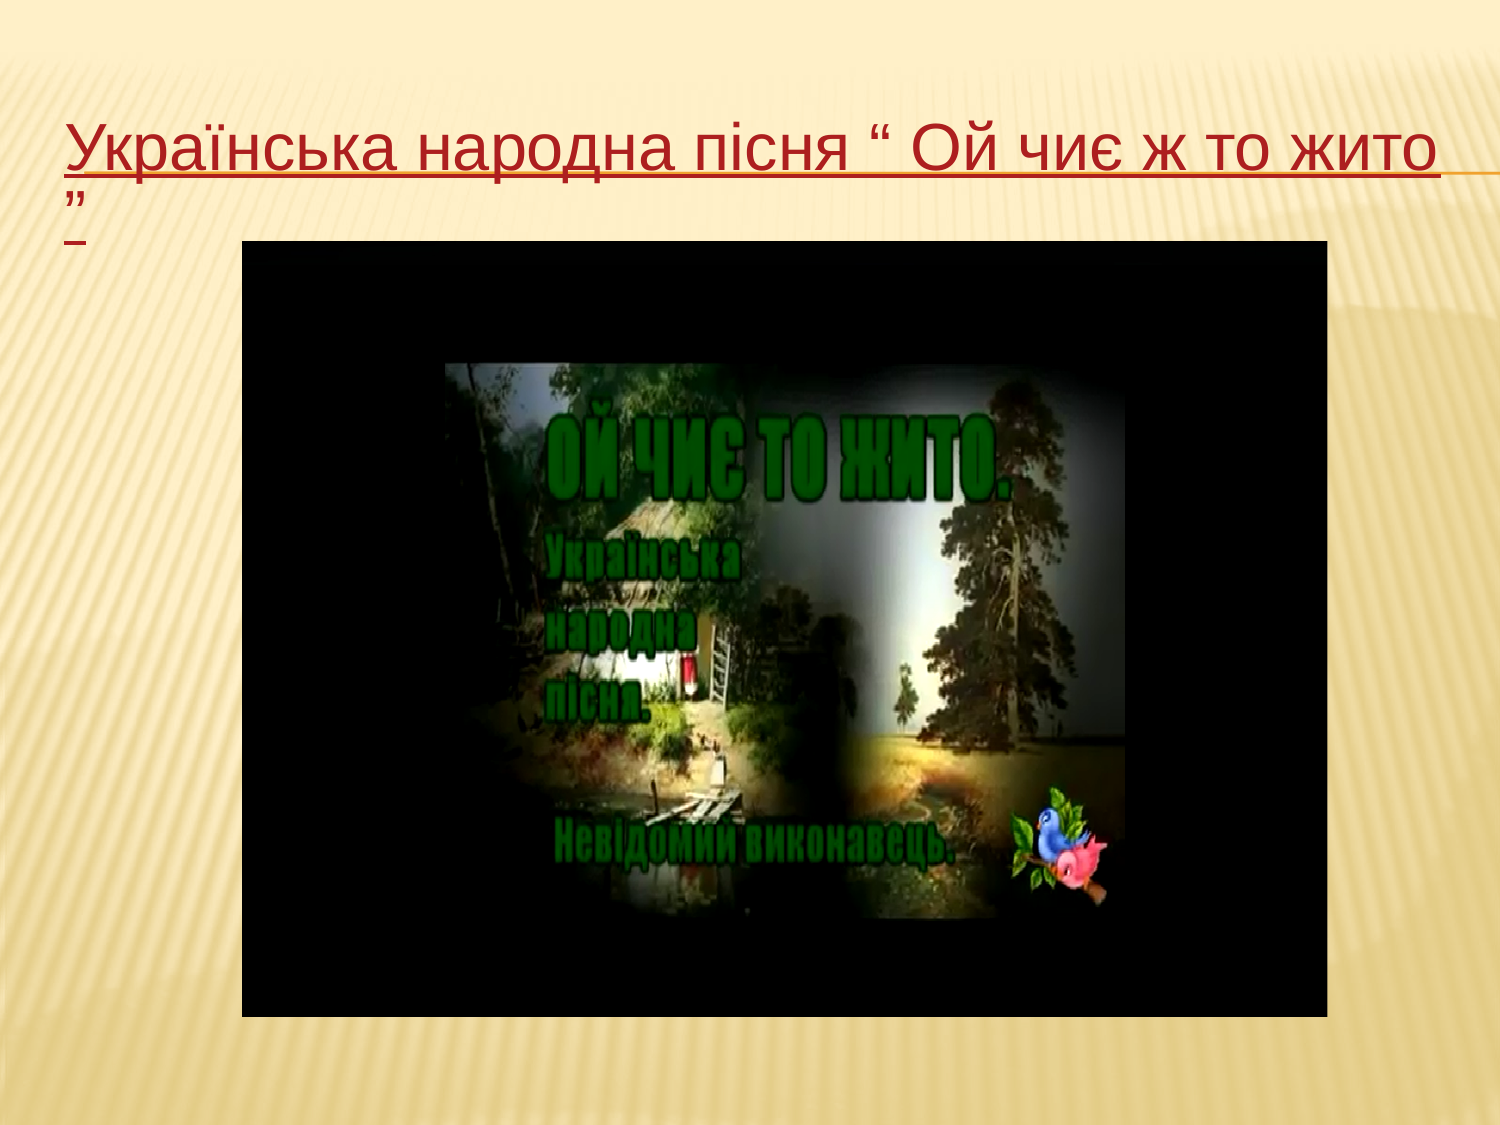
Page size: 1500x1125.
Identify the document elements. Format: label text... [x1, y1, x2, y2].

picture [241, 241, 1328, 1018]
title Українська народна пісня “ Ой чиє ж то жито” [49, 75, 1475, 213]
